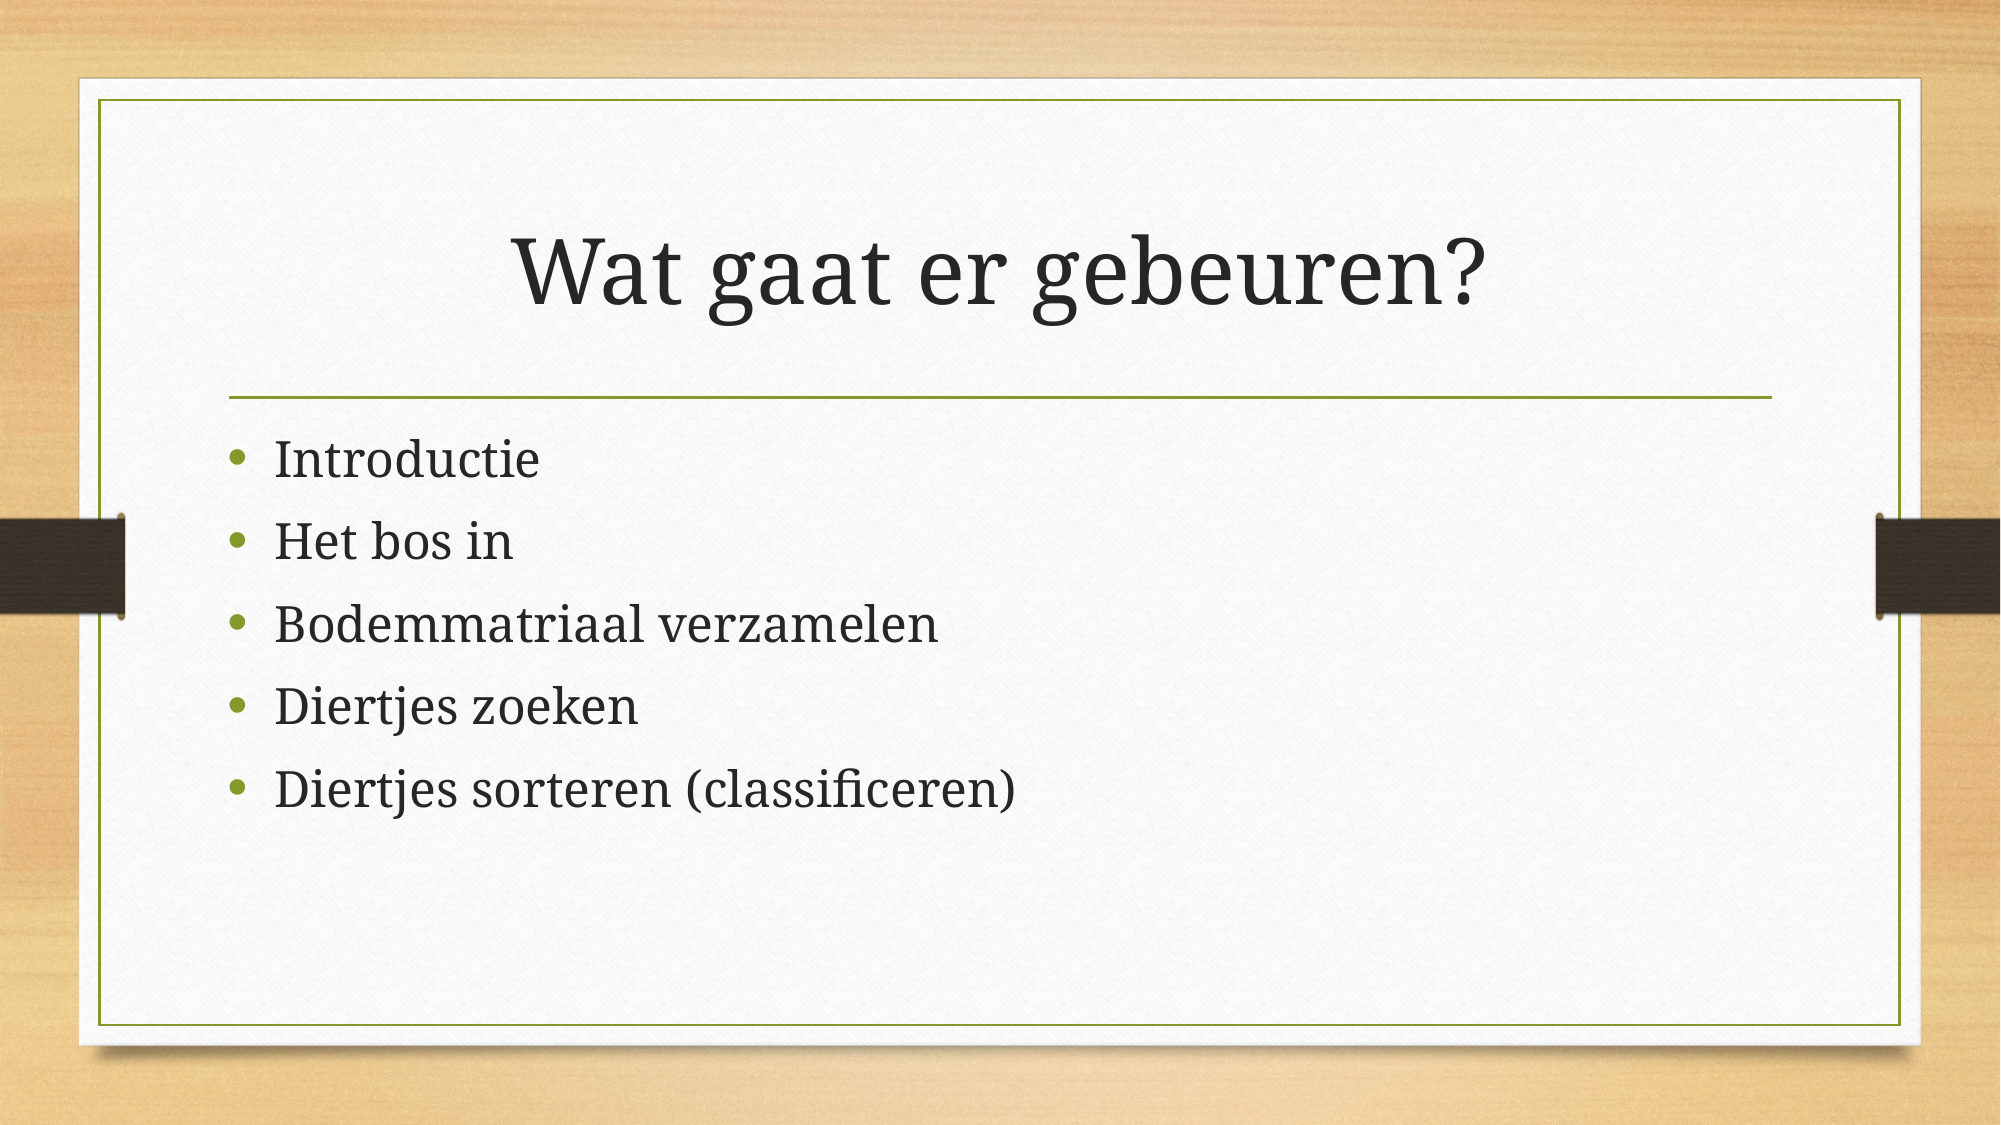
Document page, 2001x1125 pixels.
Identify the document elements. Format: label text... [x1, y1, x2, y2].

title Wat gaat er gebeuren? [212, 161, 1788, 375]
picture [0, 0, 2001, 1125]
list Introductie Het bos in Bodemmatriaal verzamelen Diertjes zoeken Diertjes sorteren (classificeren) [212, 419, 1788, 964]
